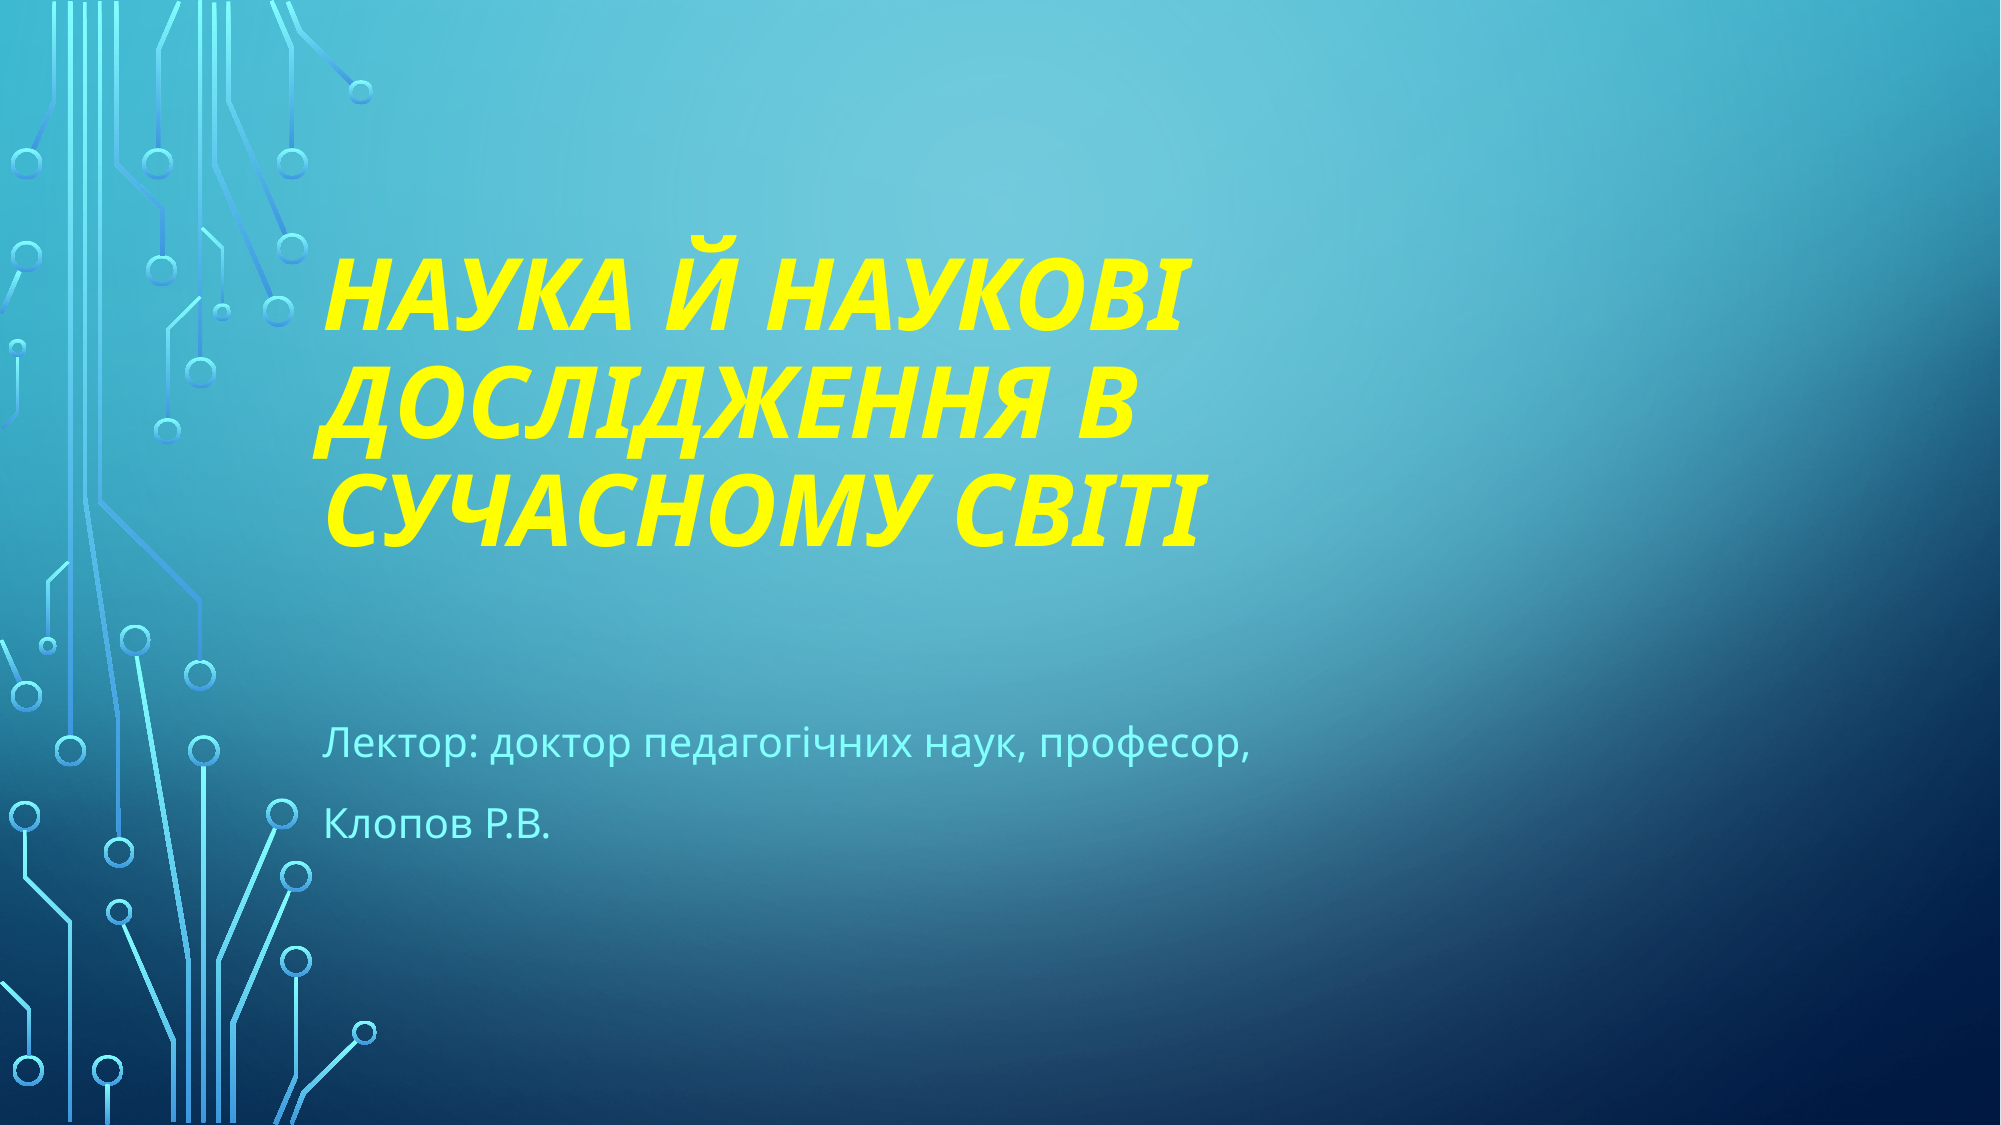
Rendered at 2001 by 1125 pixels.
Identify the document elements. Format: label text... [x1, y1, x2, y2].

subtitle Лектор: доктор педагогічних наук, професор, Клопов Р.В. [307, 698, 1750, 970]
title НАУКА Й НАУКОВІ ДОСЛІДЖЕННЯ В СУЧАСНОМУ СВІТІ [307, 184, 1750, 576]
